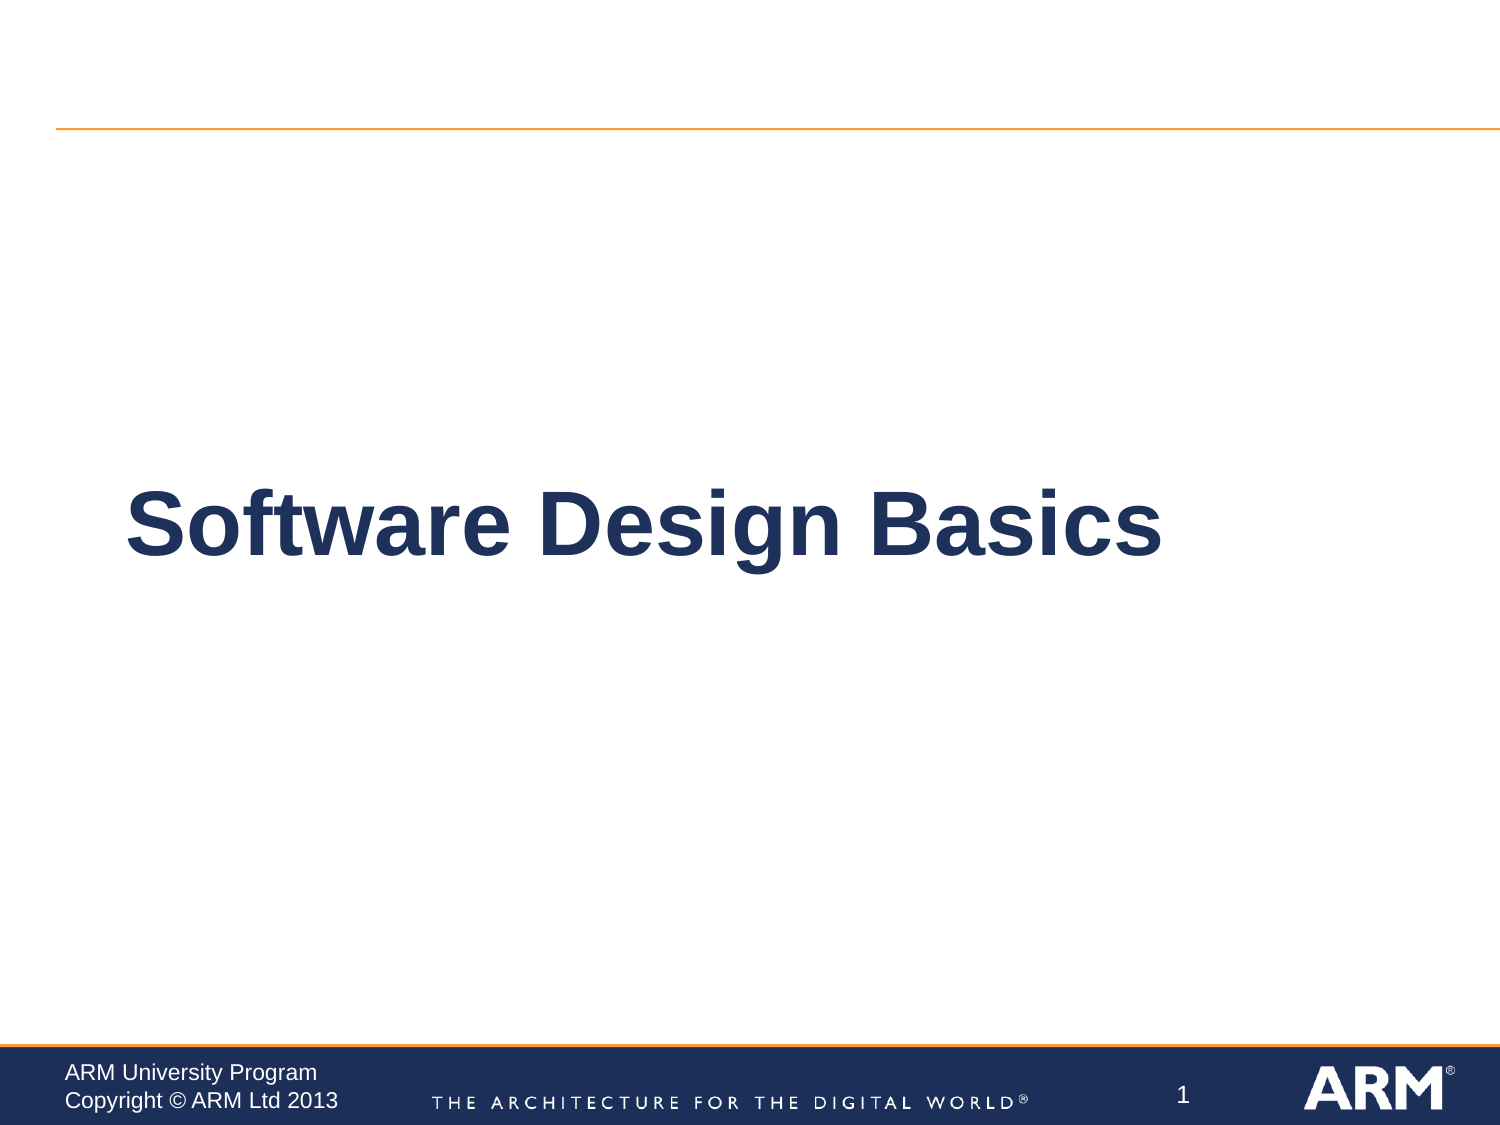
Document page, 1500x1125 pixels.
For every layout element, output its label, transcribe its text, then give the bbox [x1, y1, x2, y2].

text_box [62, 1089, 93, 1125]
title Software Design Basics [112, 374, 1376, 663]
picture [0, 1048, 1500, 1125]
